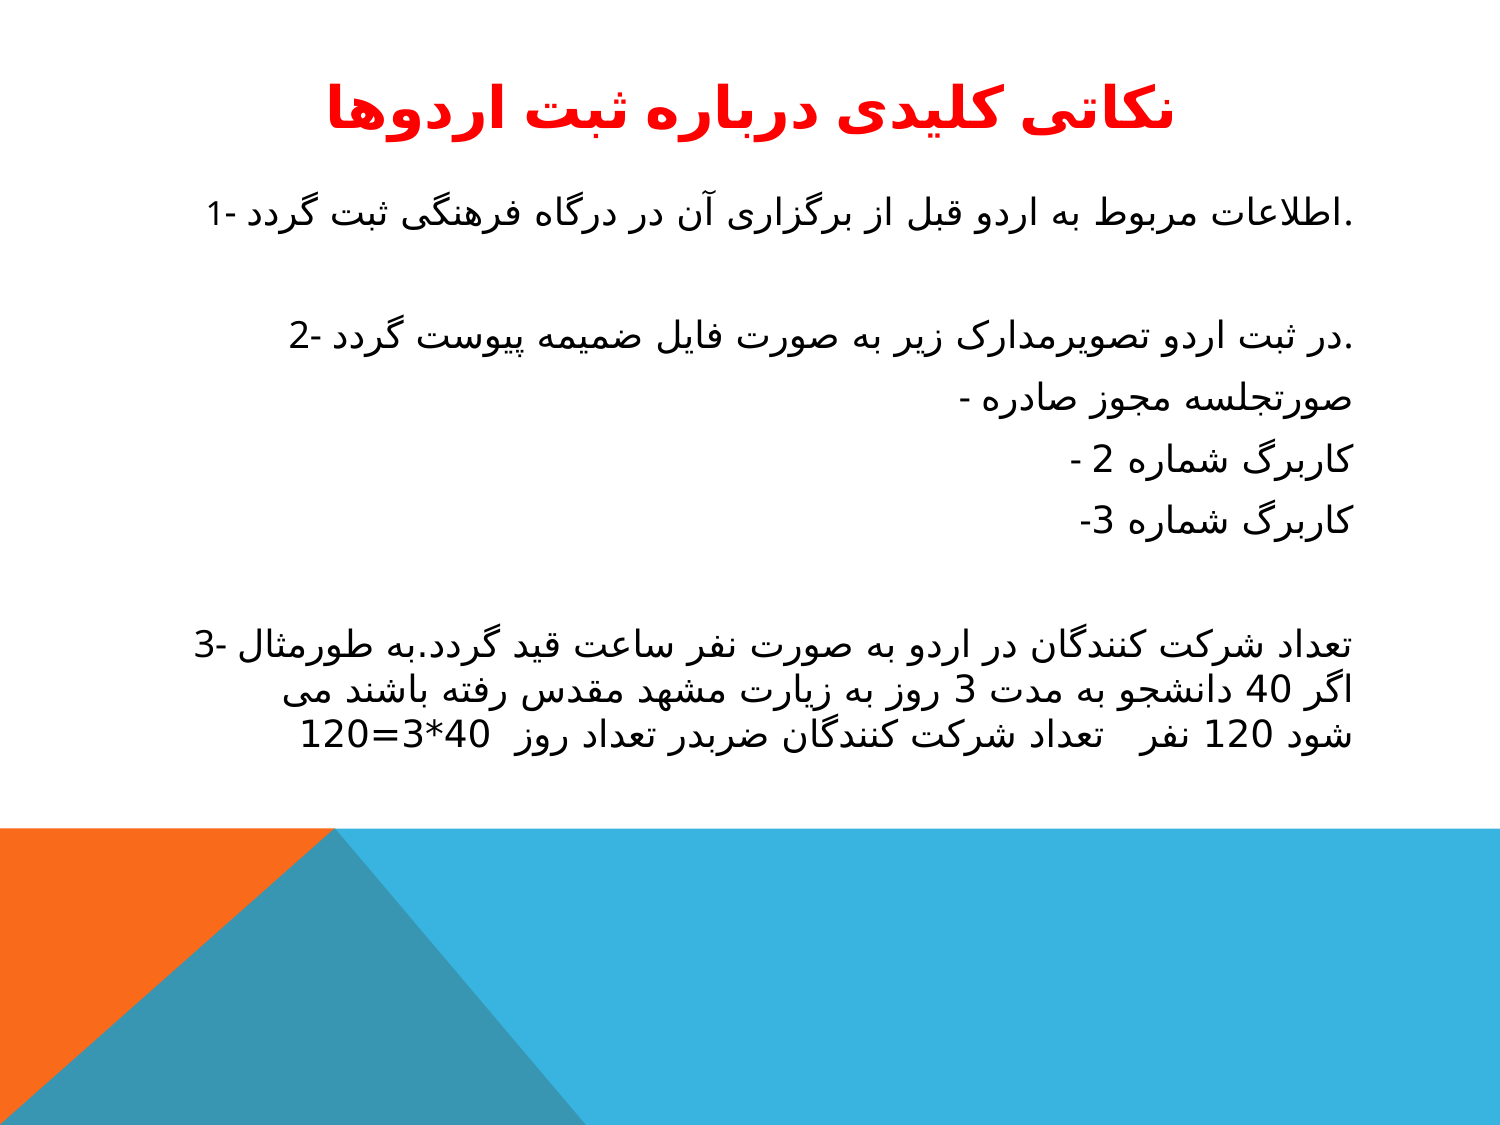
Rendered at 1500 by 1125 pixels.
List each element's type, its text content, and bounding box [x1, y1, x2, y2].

list 1- اطلاعات مربوط به اردو قبل از برگزاری آن در درگاه فرهنگی ثبت گردد. 2- در ثبت اردو تصویرمدارک زیر به صورت فایل ضمیمه پیوست گردد. - صورتجلسه مجوز صادره - کاربرگ شماره 2 -کاربرگ شماره 3 3- تعداد شرکت کنندگان در اردو به صورت نفر ساعت قید گردد.به طورمثال اگر 40 دانشجو به مدت 3 روز به زیارت مشهد مقدس رفته باشند می شود 120 نفر تعداد شرکت کنندگان ضربدر تعداد روز 40*3=120 [135, 180, 1369, 768]
title نکاتی کلیدی درباره ثبت اردوها [135, 60, 1369, 150]
